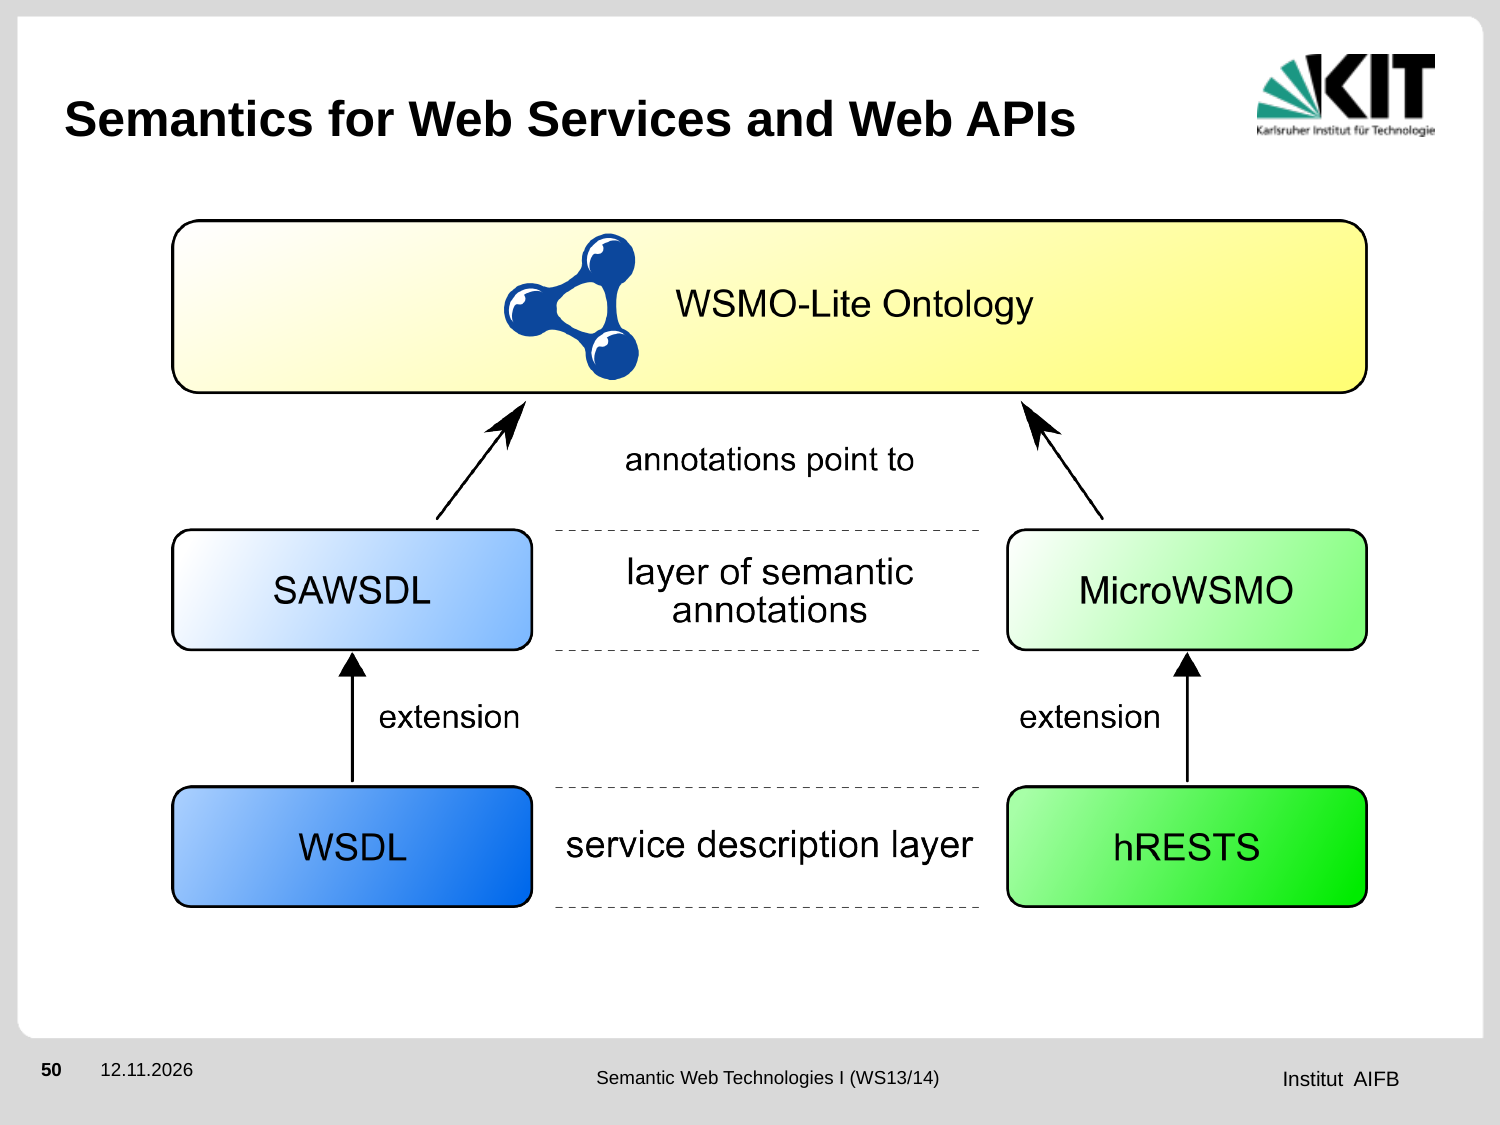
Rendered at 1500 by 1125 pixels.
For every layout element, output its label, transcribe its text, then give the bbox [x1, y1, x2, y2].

title Semantics for Web Services and Web APIs [64, 54, 1198, 147]
picture [0, 0, 1500, 1125]
